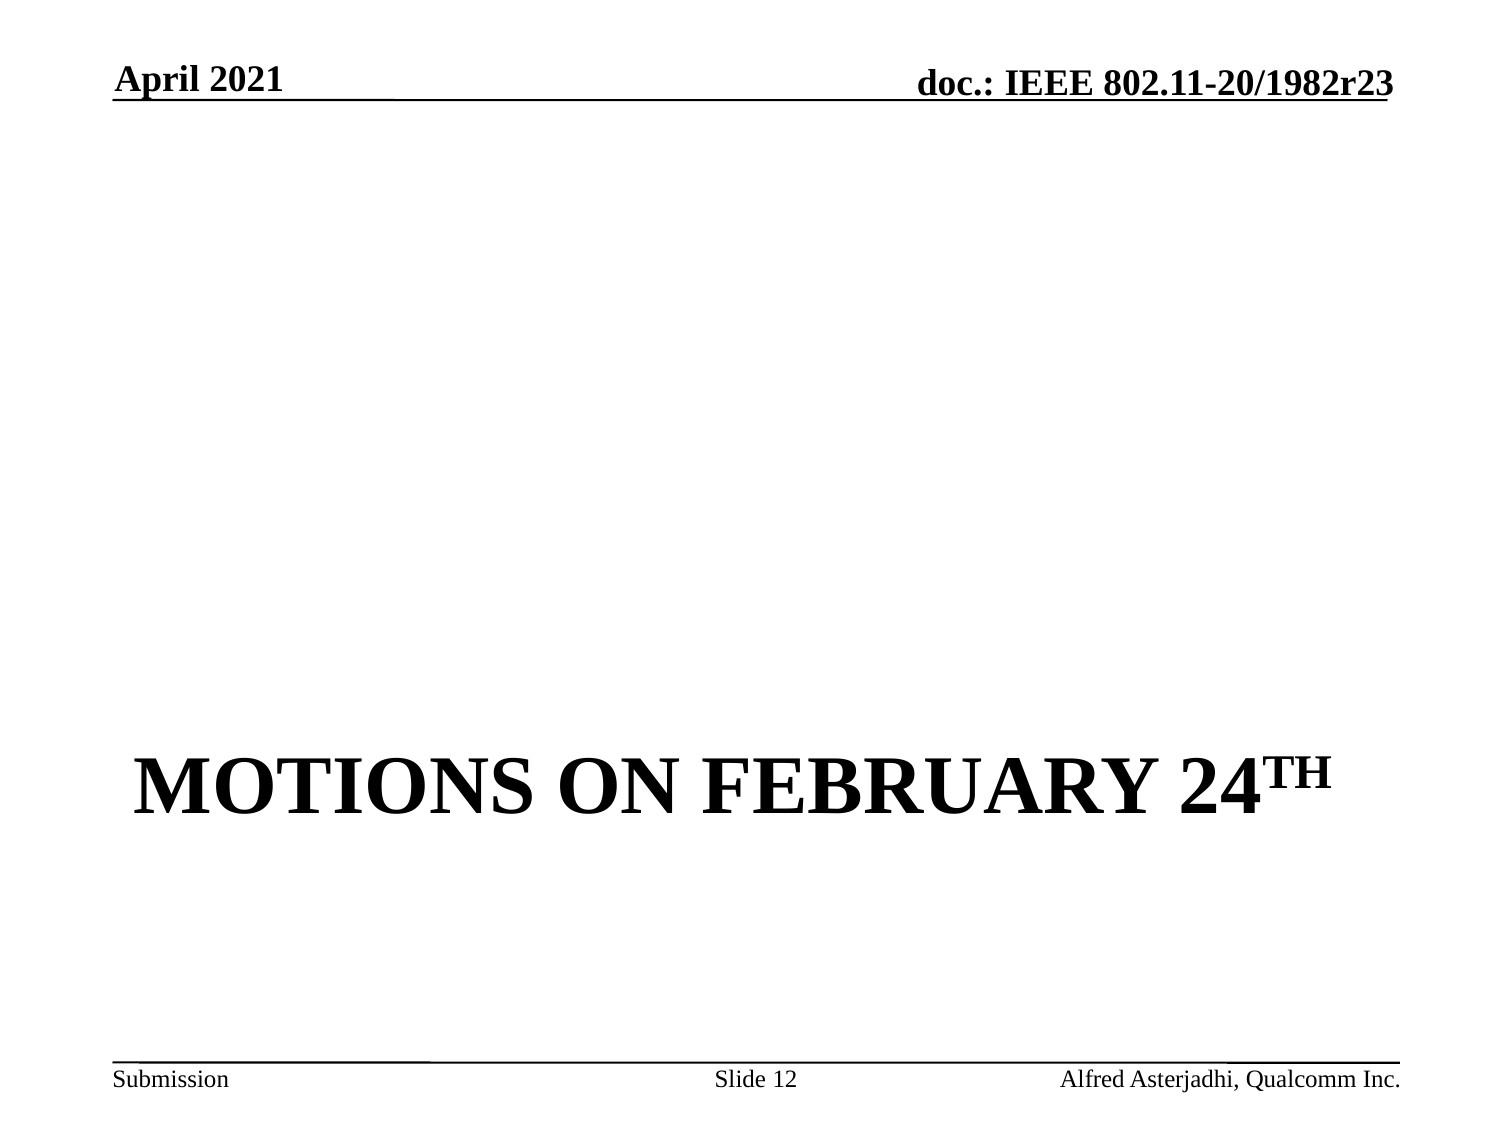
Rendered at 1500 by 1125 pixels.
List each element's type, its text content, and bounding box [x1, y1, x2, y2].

slide_number Slide 12 [712, 1061, 800, 1123]
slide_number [114, 54, 423, 100]
title Motions on FEBRUARY 24th [118, 722, 1394, 947]
footer Alfred Asterjadhi, Qualcomm Inc. [878, 1061, 1402, 1093]
